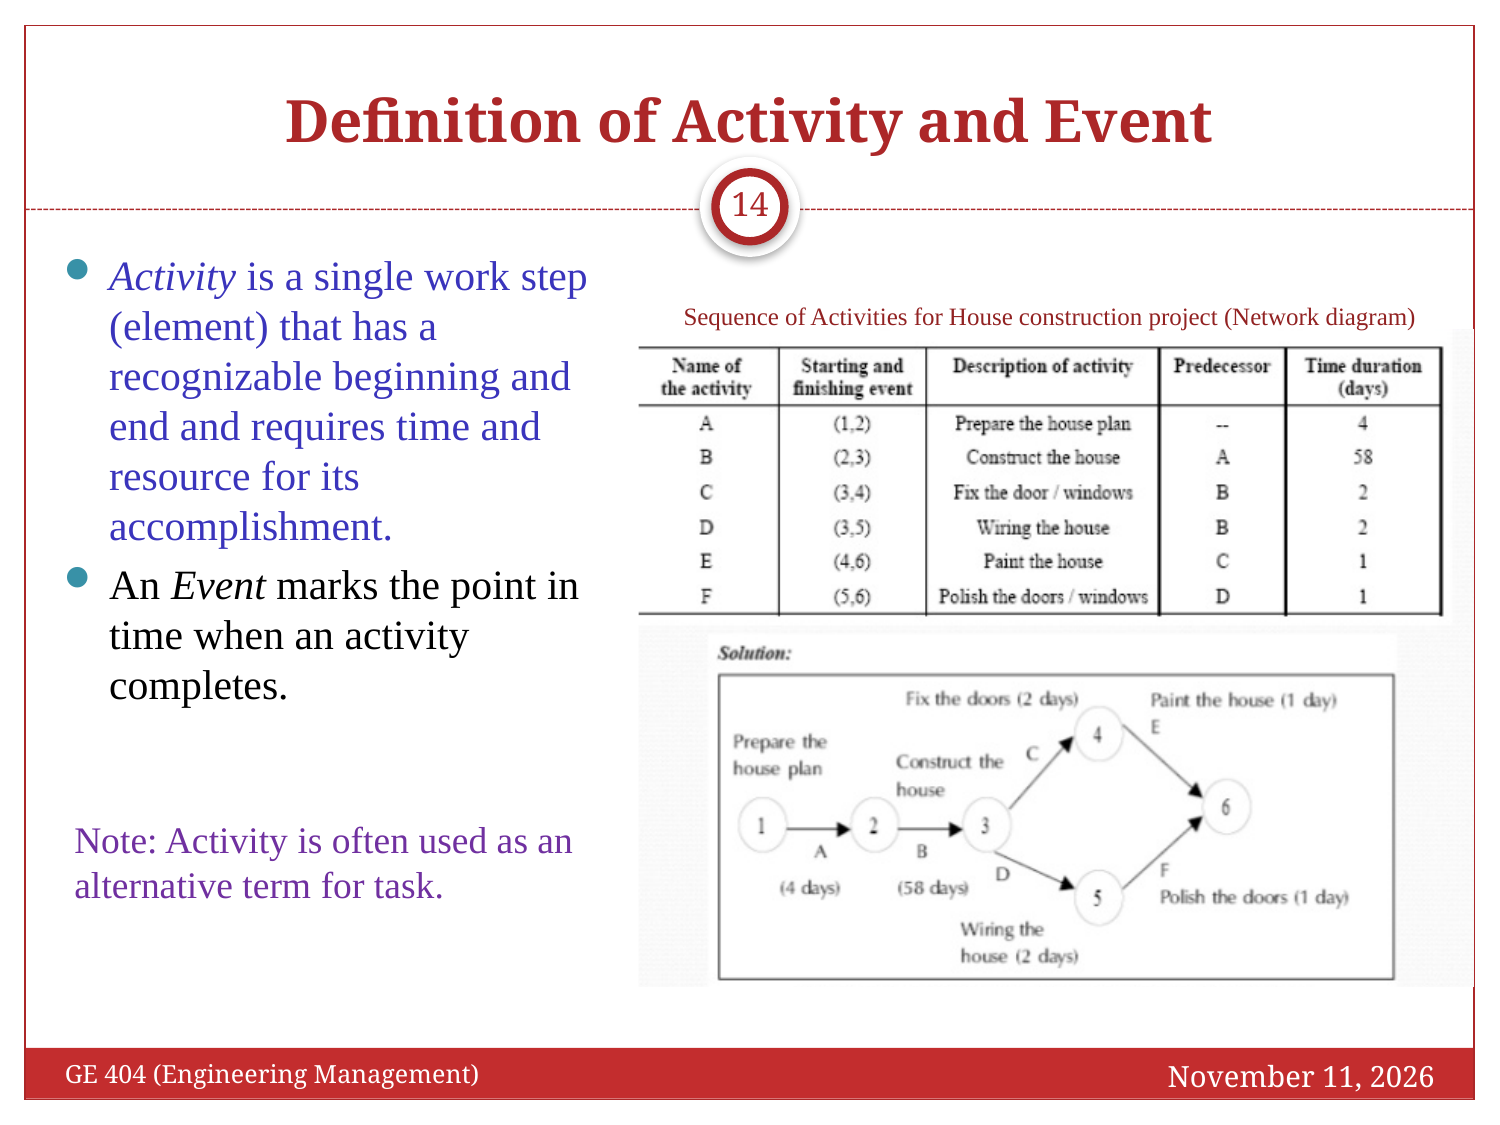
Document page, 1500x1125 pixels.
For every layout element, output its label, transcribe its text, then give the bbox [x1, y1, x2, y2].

list Activity is a single work step (element) that has a recognizable beginning and end and requires time and resource for its accomplishment. An Event marks the point in time when an activity completes. [49, 241, 650, 729]
title Definition of Activity and Event [49, 37, 1450, 162]
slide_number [950, 1050, 1450, 1111]
slide_number 14 [712, 169, 788, 243]
text_box Sequence of Activities for House construction project (Network diagram) [668, 293, 1444, 326]
footer GE 404 (Engineering Management) [50, 1051, 638, 1112]
text_box Note: Activity is often used as an alternative term for task. [59, 808, 628, 914]
picture [638, 329, 1475, 988]
